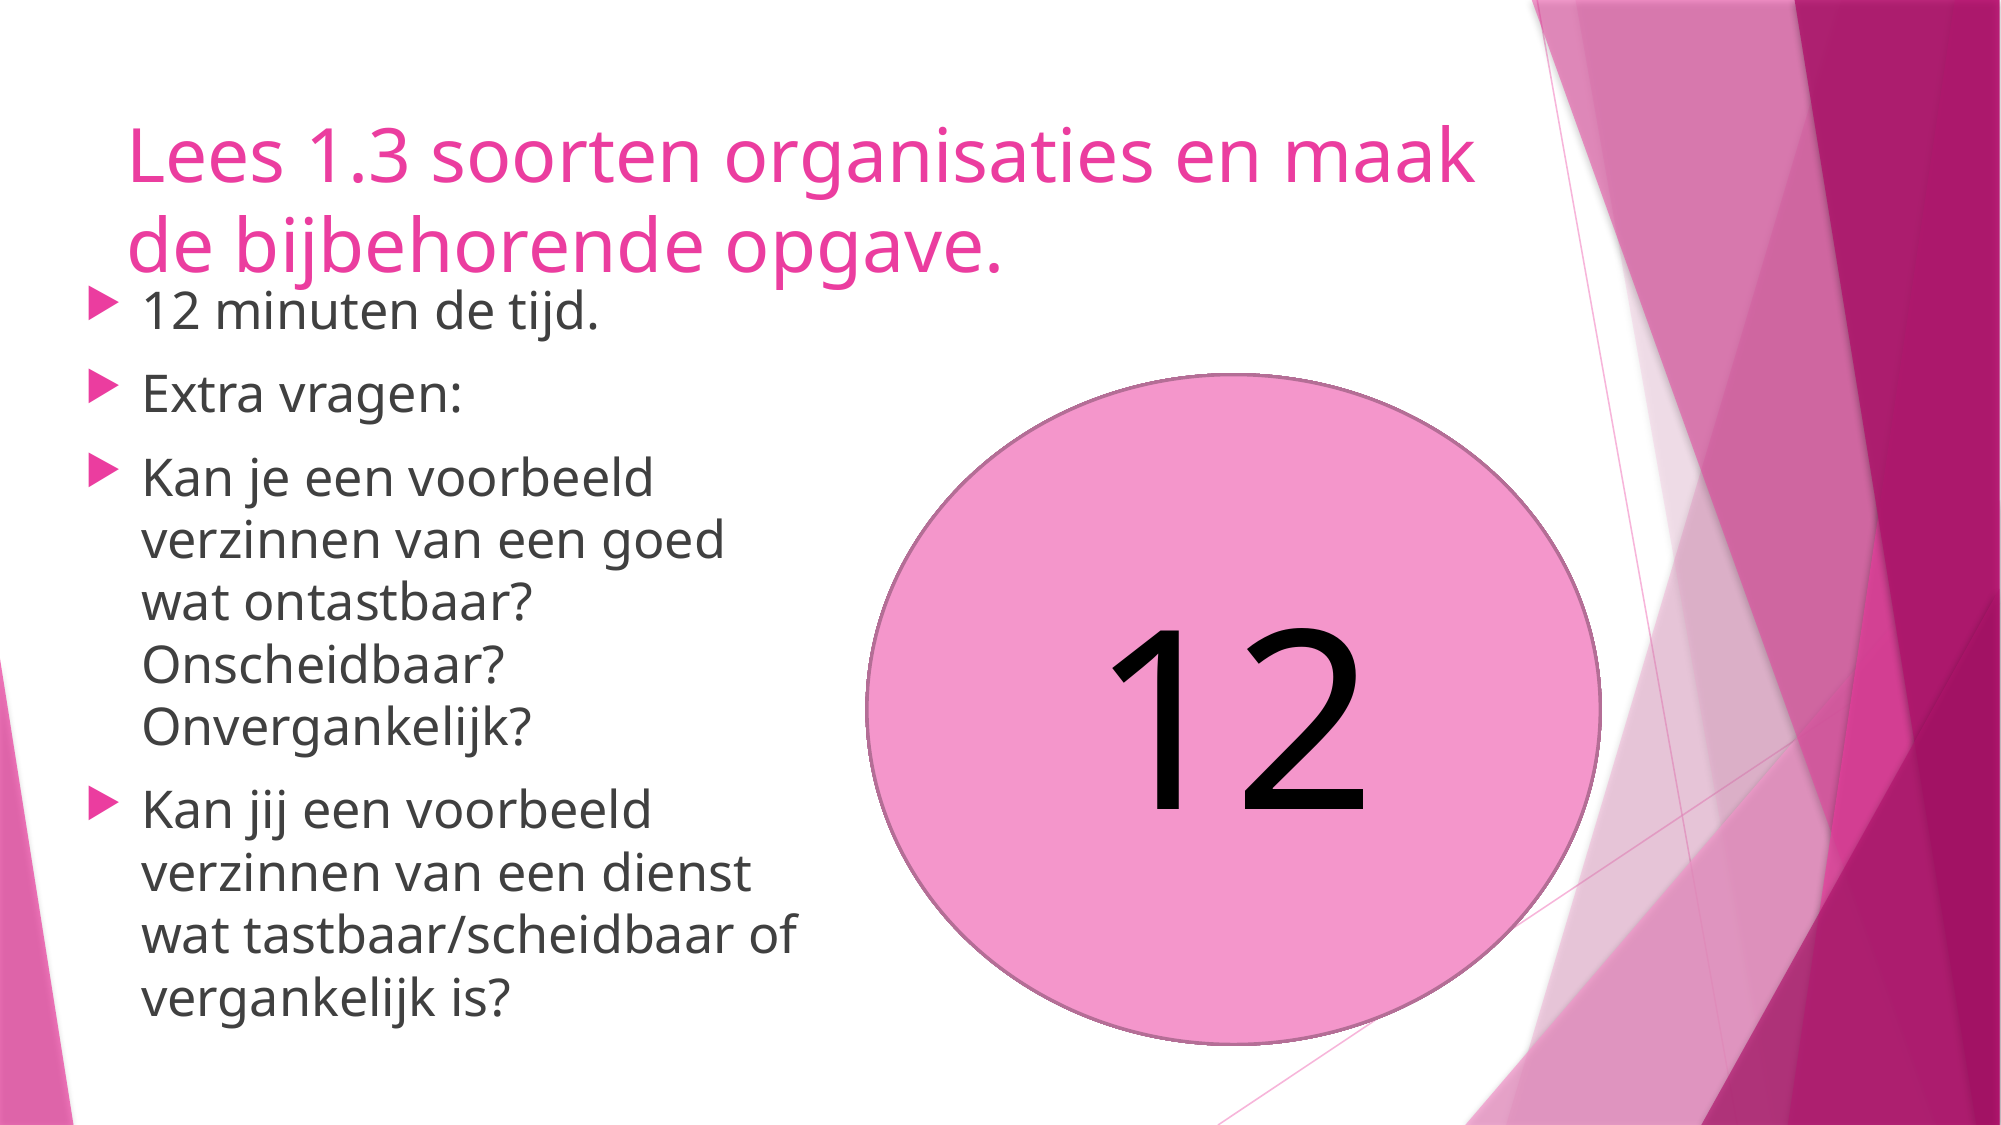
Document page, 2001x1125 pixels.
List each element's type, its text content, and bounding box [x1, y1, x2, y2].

list 12 minuten de tijd. Extra vragen: Kan je een voorbeeld verzinnen van een goed wat ontastbaar? Onscheidbaar? Onvergankelijk? Kan jij een voorbeeld verzinnen van een dienst wat tastbaar/scheidbaar of vergankelijk is? [69, 270, 820, 1070]
text_box 12 [865, 373, 1602, 1046]
title Lees 1.3 soorten organisaties en maak de bijbehorende opgave. [111, 99, 1522, 317]
